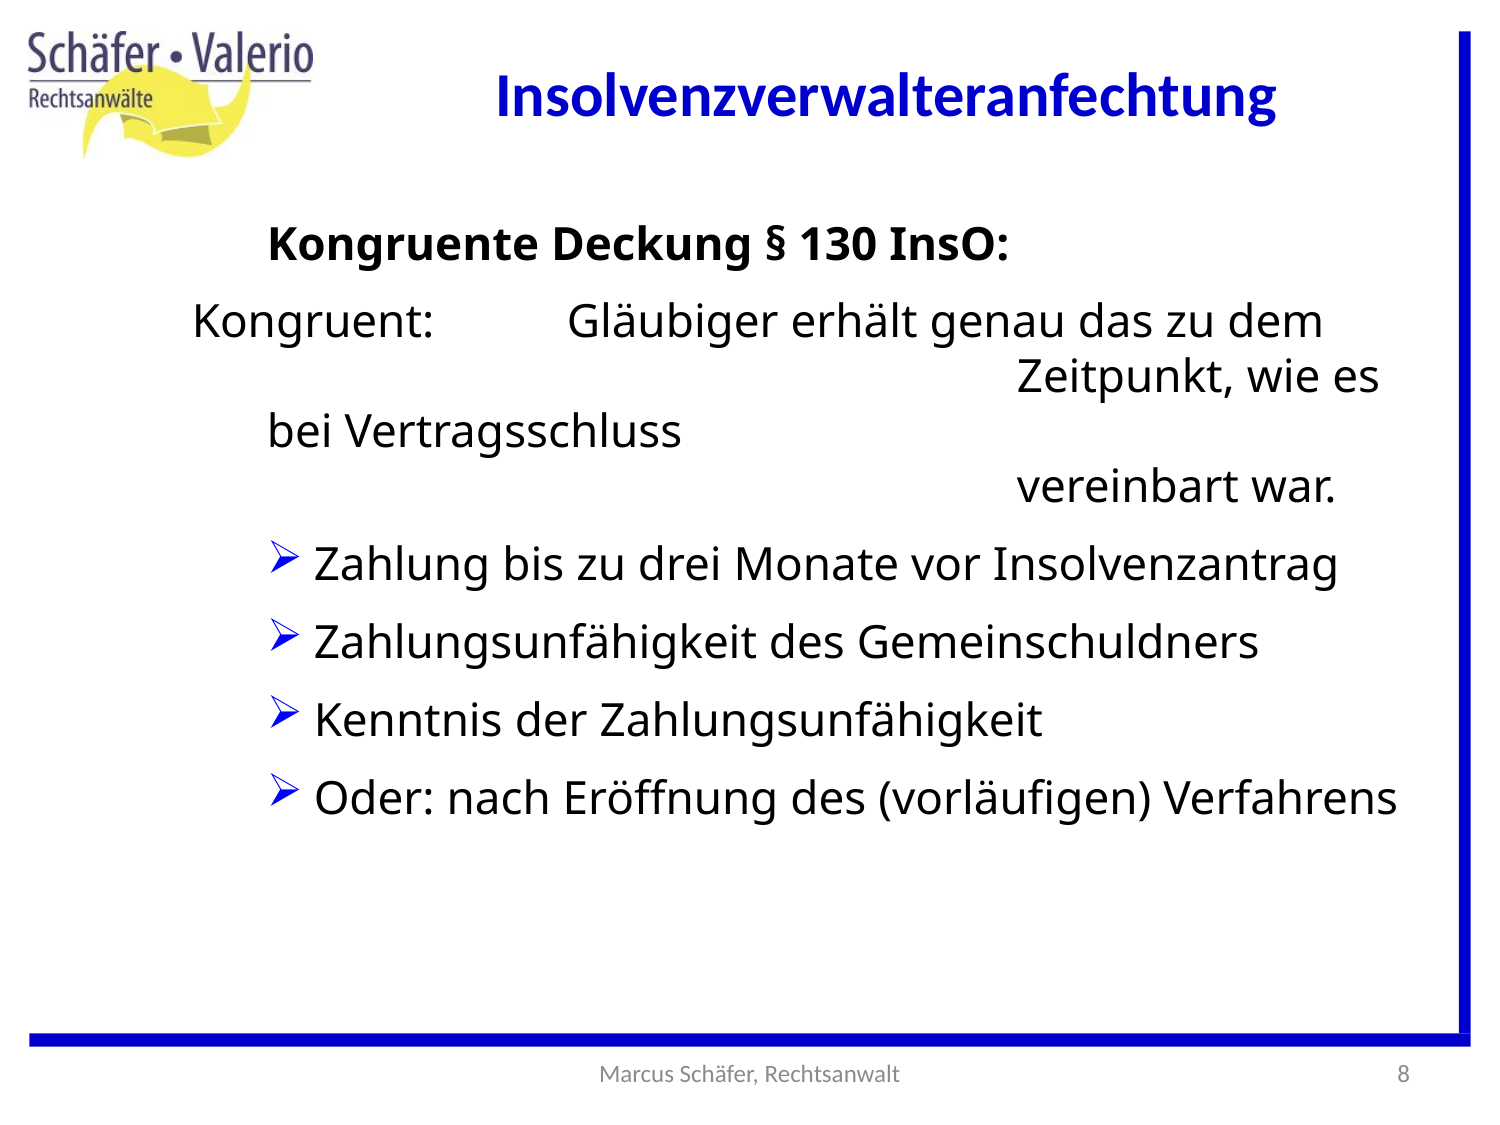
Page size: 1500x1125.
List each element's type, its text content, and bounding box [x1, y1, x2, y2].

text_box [29, 31, 1471, 1048]
slide_number 8 [1074, 1055, 1425, 1103]
picture [28, 31, 314, 160]
footer Marcus Schäfer, Rechtsanwalt [512, 1055, 988, 1103]
